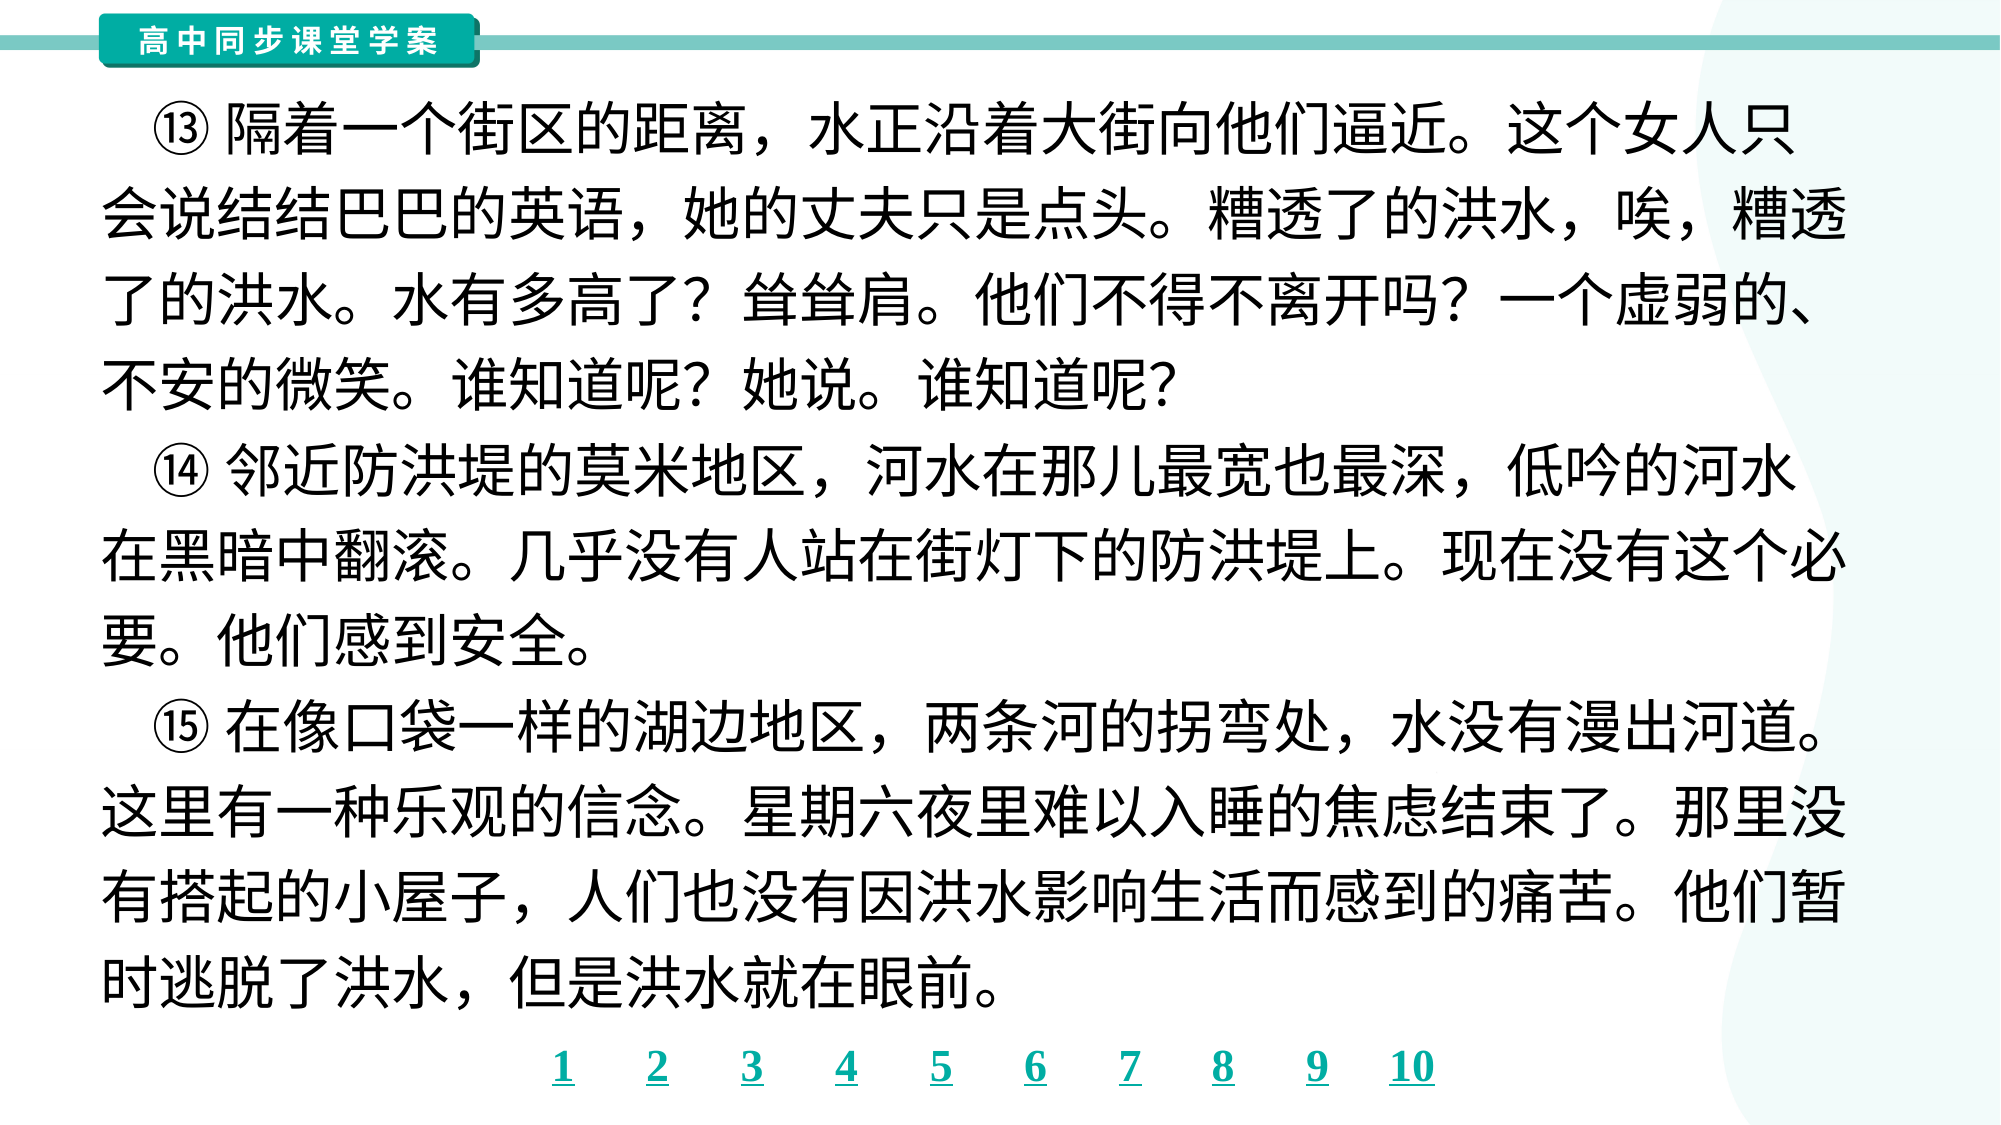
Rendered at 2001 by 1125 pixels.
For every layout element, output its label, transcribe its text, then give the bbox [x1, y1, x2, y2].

text_box ⑬隔着一个街区的距离，水正沿着大街向他们逼近。这个女人只 会说结结巴巴的英语，她的丈夫只是点头。糟透了的洪水，唉，糟透 了的洪水。水有多高了？耸耸肩。他们不得不离开吗？一个虚弱的、 不安的微笑。谁知道呢？她说。谁知道呢？ ⑭邻近防洪堤的莫米地区，河水在那儿最宽也最深，低吟的河水 在黑暗中翻滚。几乎没有人站在街灯下的防洪堤上。现在没有这个必 要。他们感到安全。 ⑮在像口袋一样的湖边地区，两条河的拐弯处，水没有漫出河道。 这里有一种乐观的信念。星期六夜里难以入睡的焦虑结束了。那里没 有搭起的小屋子，人们也没有因洪水影响生活而感到的痛苦。他们暂 时逃脱了洪水，但是洪水就在眼前。 [100, 76, 1899, 1017]
picture [0, 0, 2000, 1125]
